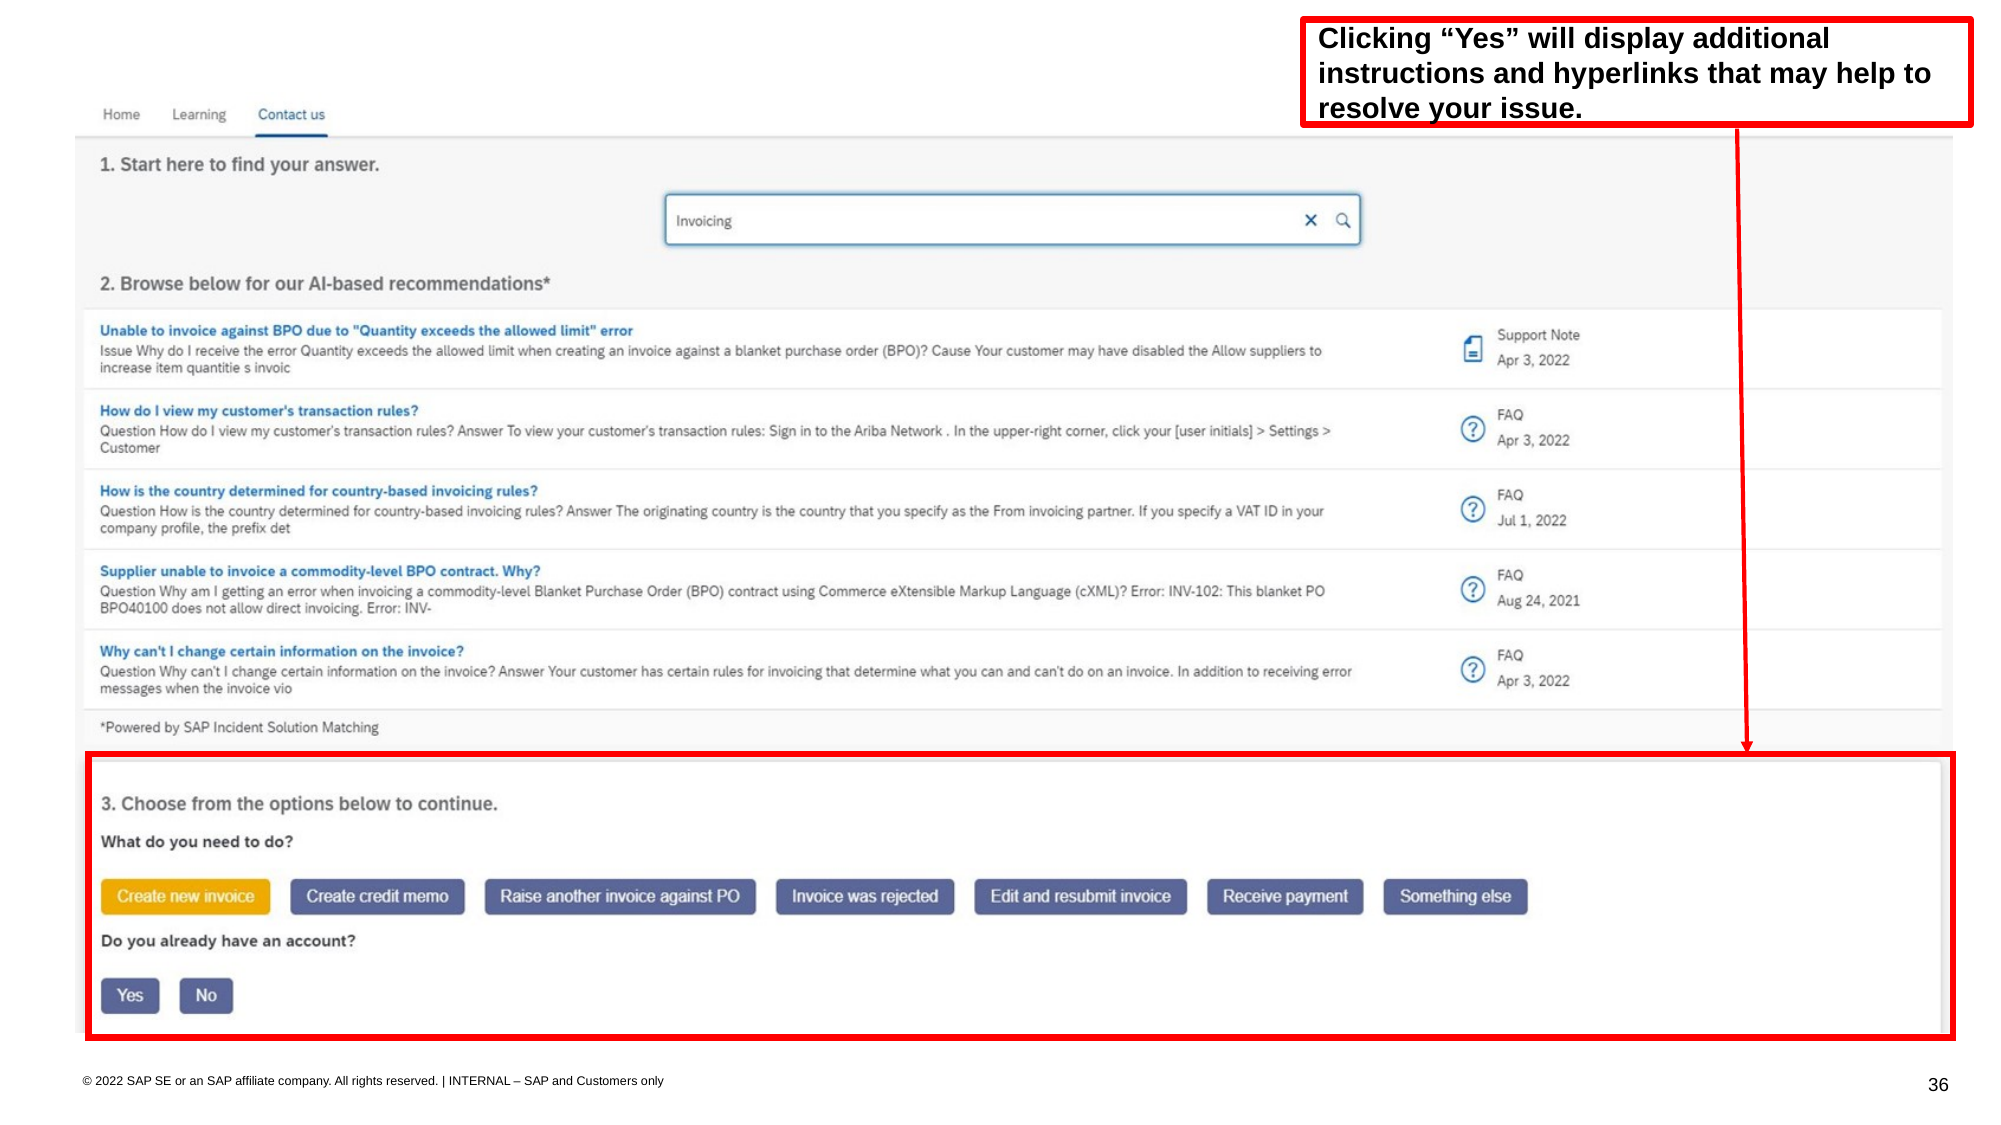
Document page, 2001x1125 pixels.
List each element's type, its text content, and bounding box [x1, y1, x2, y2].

picture [75, 91, 1954, 1033]
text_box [1736, 128, 1748, 755]
text_box Clicking “Yes” will display additional instructions and hyperlinks that may help to resolve your issue. [1303, 19, 1971, 125]
